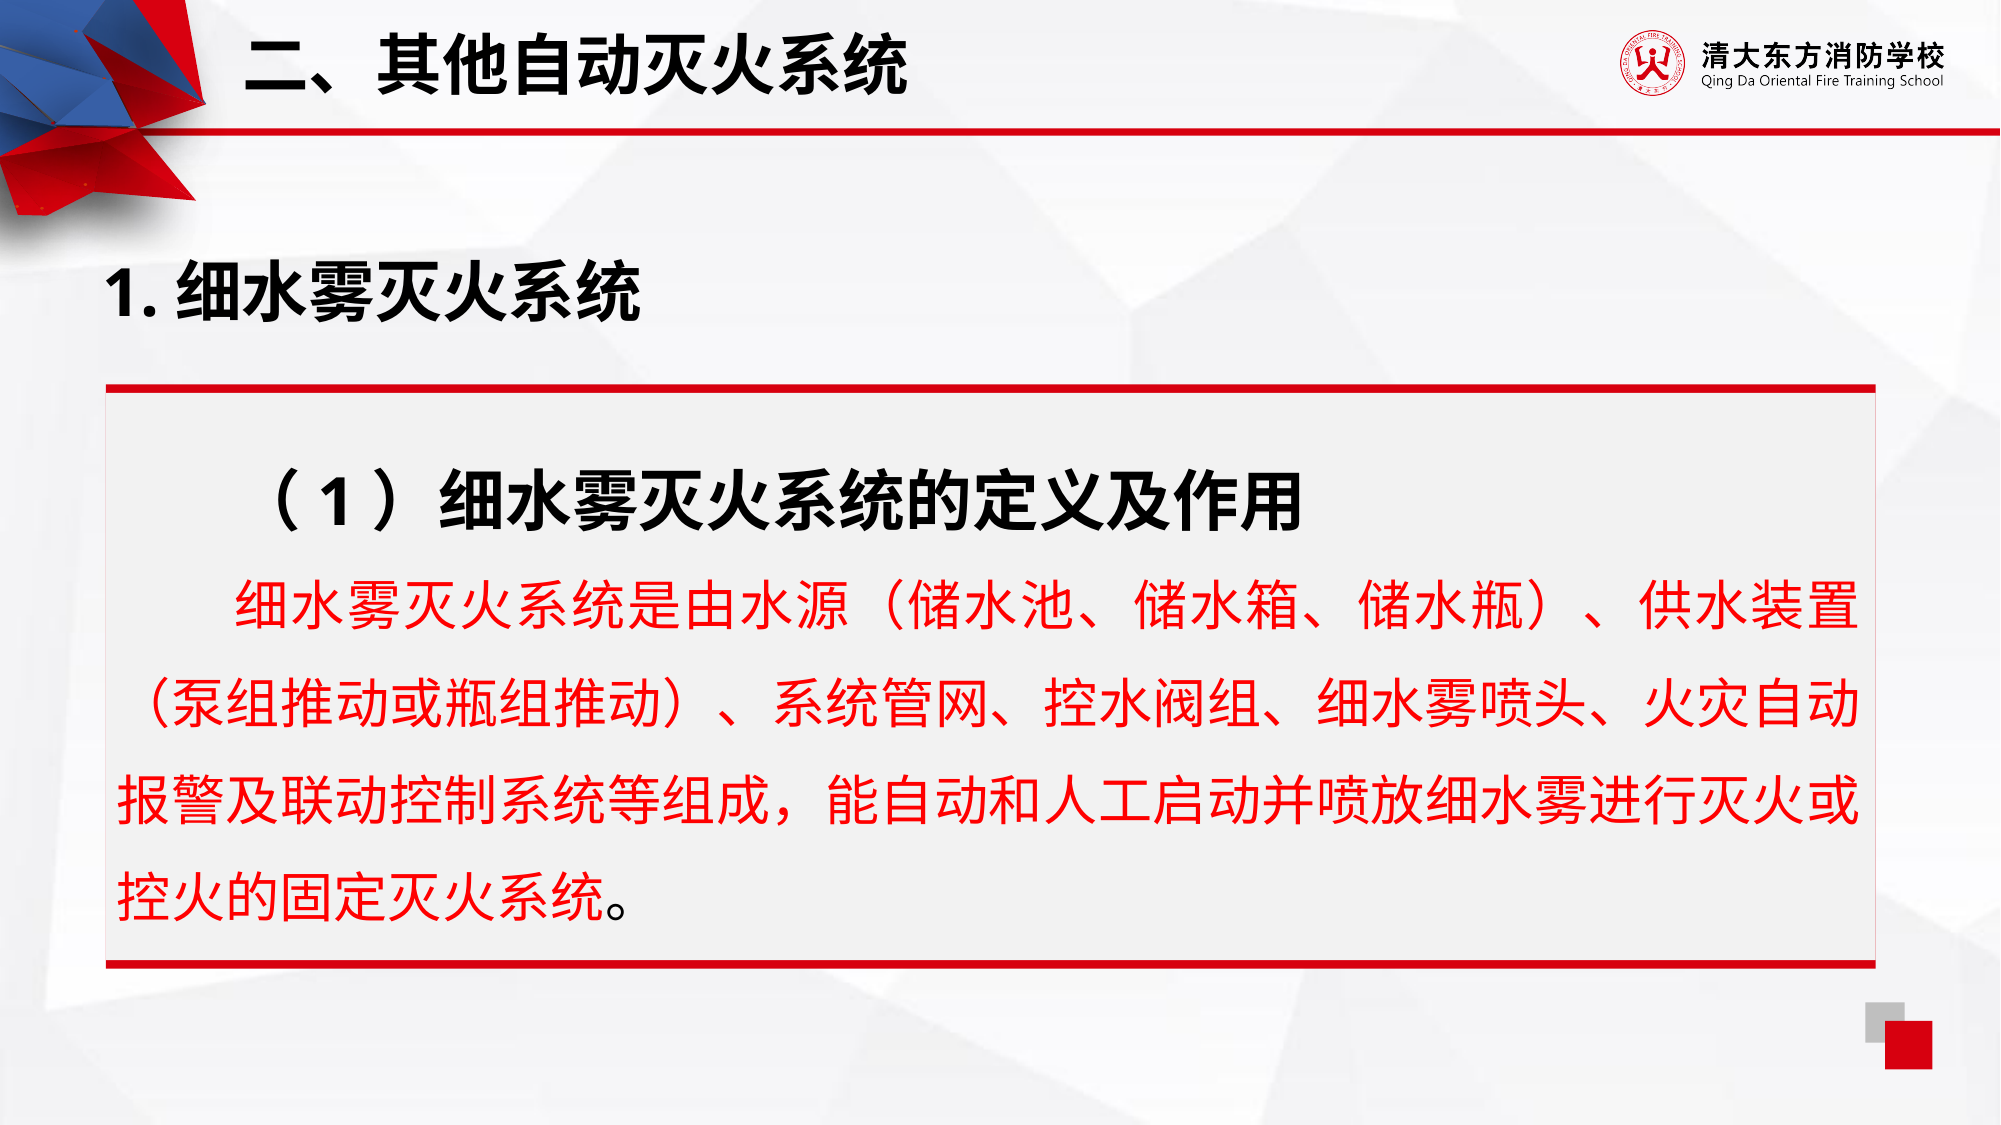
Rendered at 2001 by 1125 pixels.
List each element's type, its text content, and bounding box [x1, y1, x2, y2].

text_box [1864, 1001, 1906, 1044]
picture [0, 0, 2001, 1125]
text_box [105, 384, 1876, 969]
text_box 1.细水雾灭火系统 [87, 242, 1836, 338]
text_box [1884, 1020, 1933, 1070]
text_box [0, 0, 207, 216]
text_box 二、其他自动灭火系统 [227, 15, 1976, 111]
text_box [210, 127, 2000, 137]
